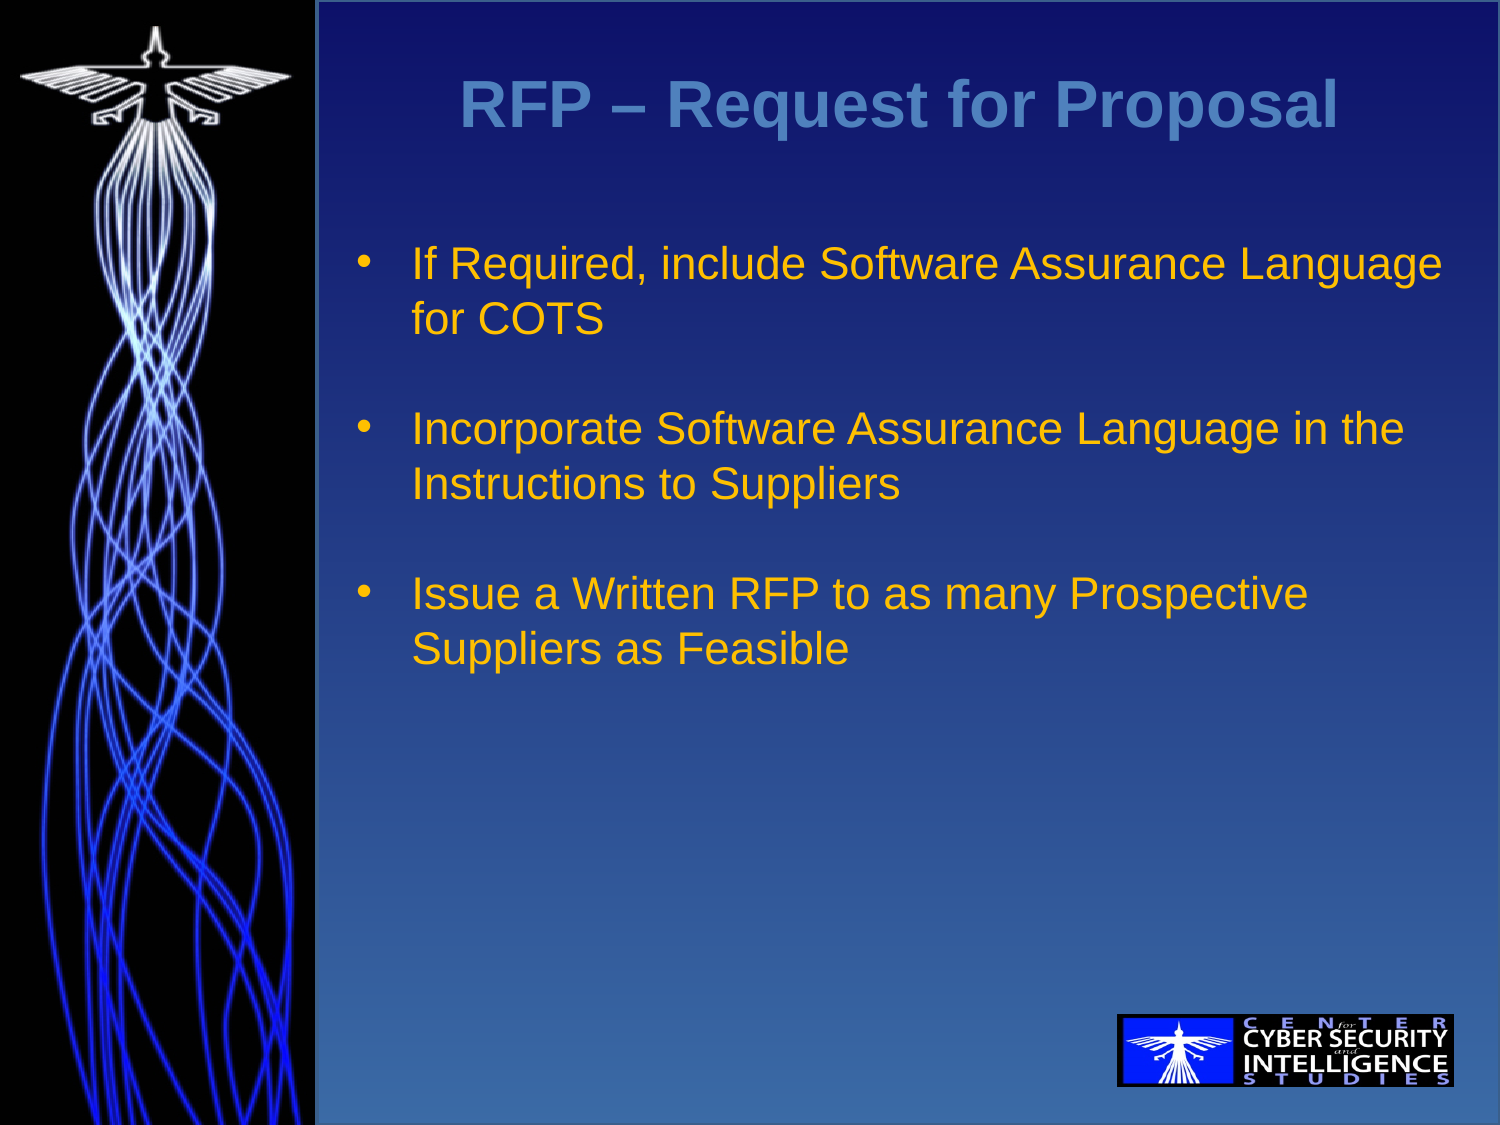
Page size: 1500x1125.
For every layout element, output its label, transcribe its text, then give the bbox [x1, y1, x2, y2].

picture [1117, 1013, 1455, 1087]
text_box RFP – Request for Proposal [352, 52, 1448, 149]
picture [0, 0, 316, 1125]
text_box If Required, include Software Assurance Language for COTS Incorporate Software Assurance Language in the Instructions to Suppliers Issue a Written RFP to as many Prospective Suppliers as Feasible [338, 224, 1471, 938]
text_box [317, 0, 1500, 1125]
